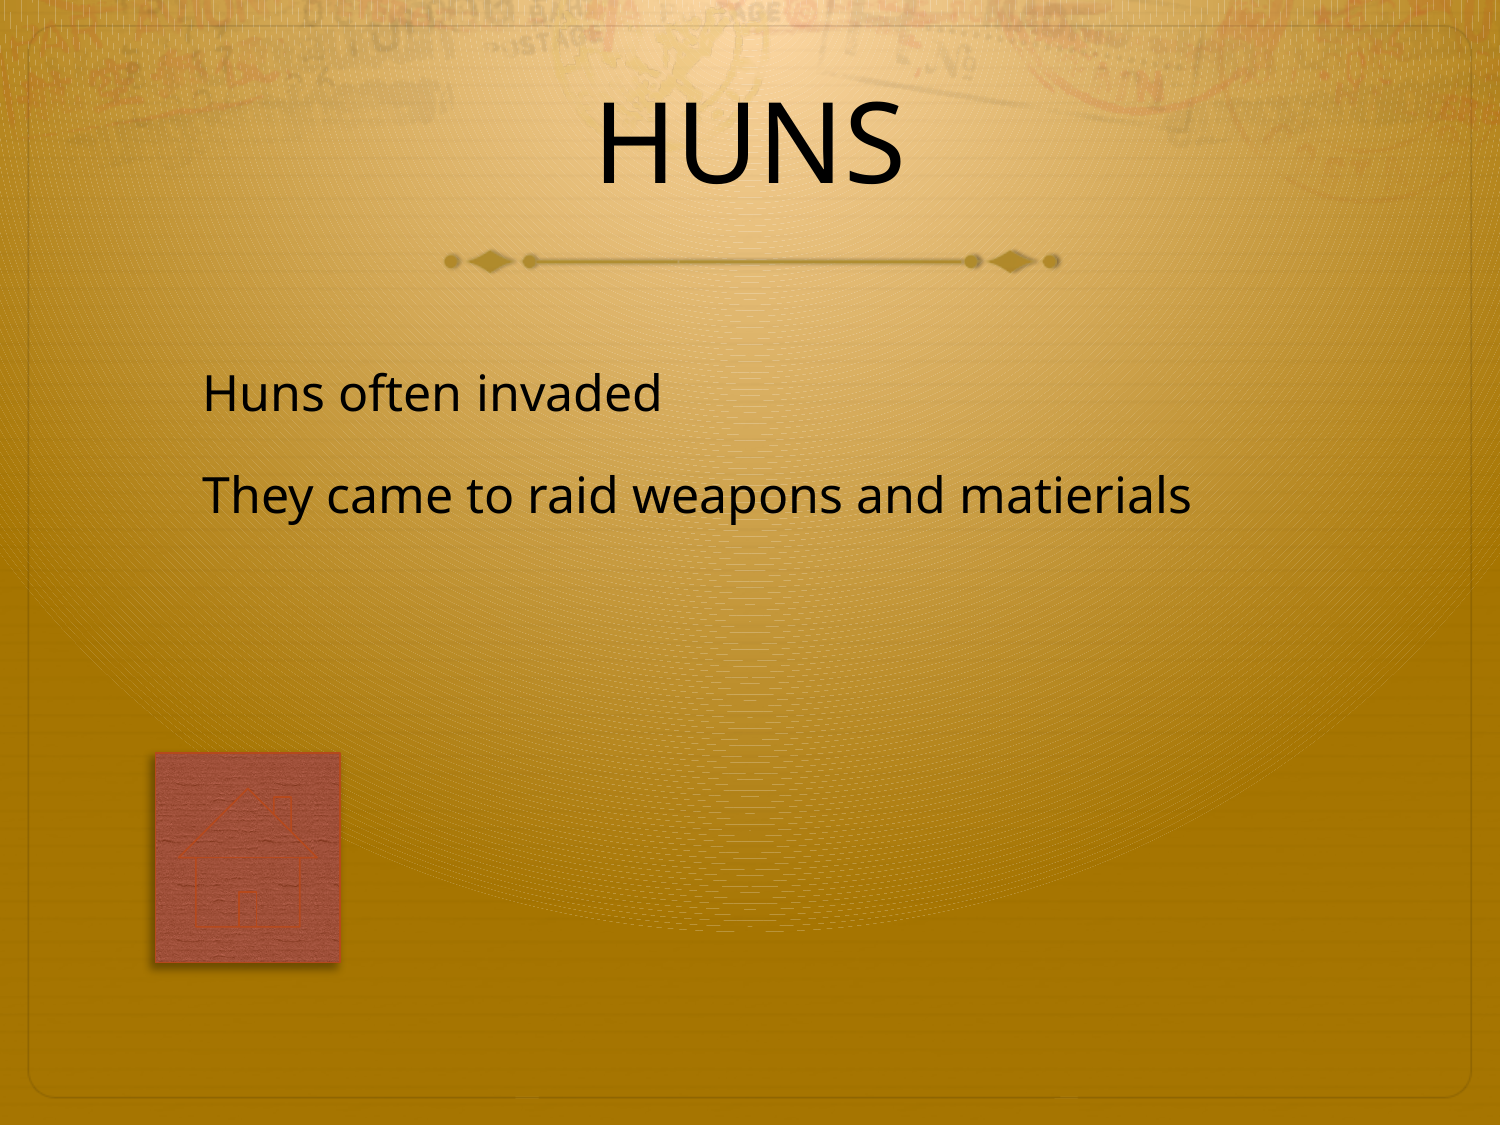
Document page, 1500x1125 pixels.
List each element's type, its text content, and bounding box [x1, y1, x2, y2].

text_box [155, 752, 341, 963]
title HUNS [93, 45, 1407, 233]
picture [0, 0, 1500, 1125]
list Huns often invaded They came to raid weapons and matierials [187, 354, 1500, 1030]
